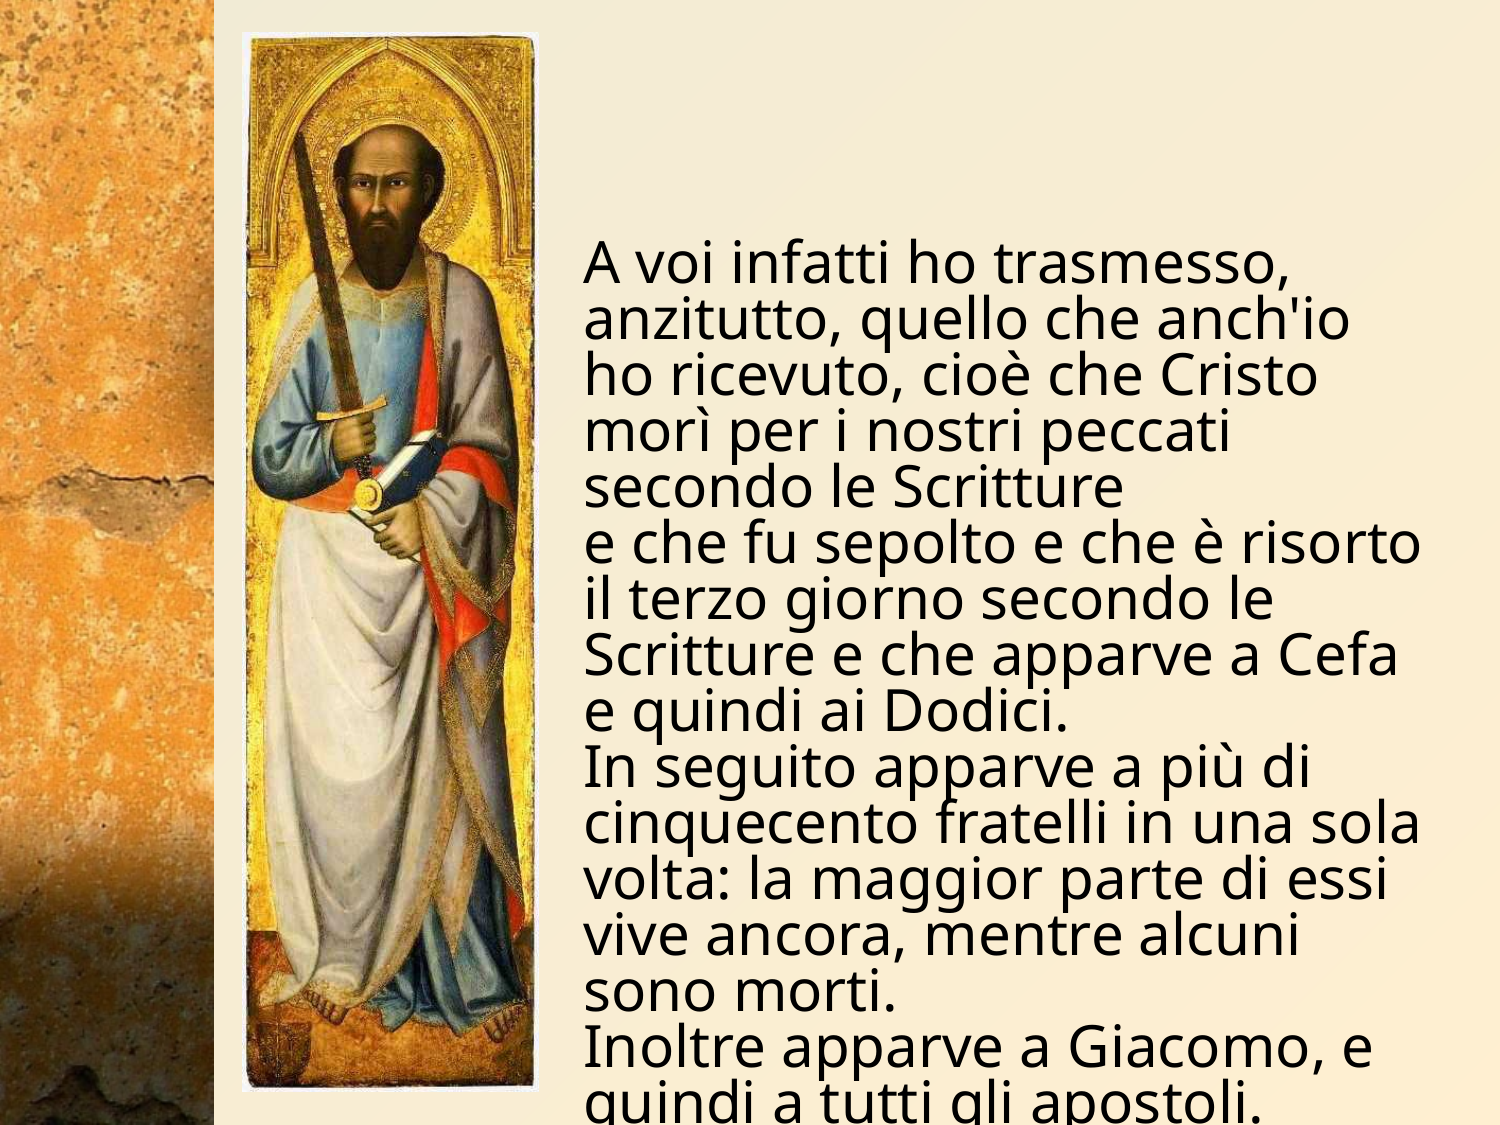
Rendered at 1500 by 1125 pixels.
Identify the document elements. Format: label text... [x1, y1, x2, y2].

text_box A voi infatti ho trasmesso, anzitutto, quello che anch'io ho ricevuto, cioè che Cristo morì per i nostri peccati secondo le Scritture e che fu sepolto e che è risorto il terzo giorno secondo le Scritture e che apparve a Cefa e quindi ai Dodici. In seguito apparve a più di cinquecento fratelli in una sola volta: la maggior parte di essi vive ancora, mentre alcuni sono morti. Inoltre apparve a Giacomo, e quindi a tutti gli apostoli. Ultimo fra tutti apparve anche a me come a un aborto. 1 cor 15,3-8 [568, 231, 1443, 1125]
picture [0, 0, 214, 1125]
picture [241, 32, 539, 1092]
